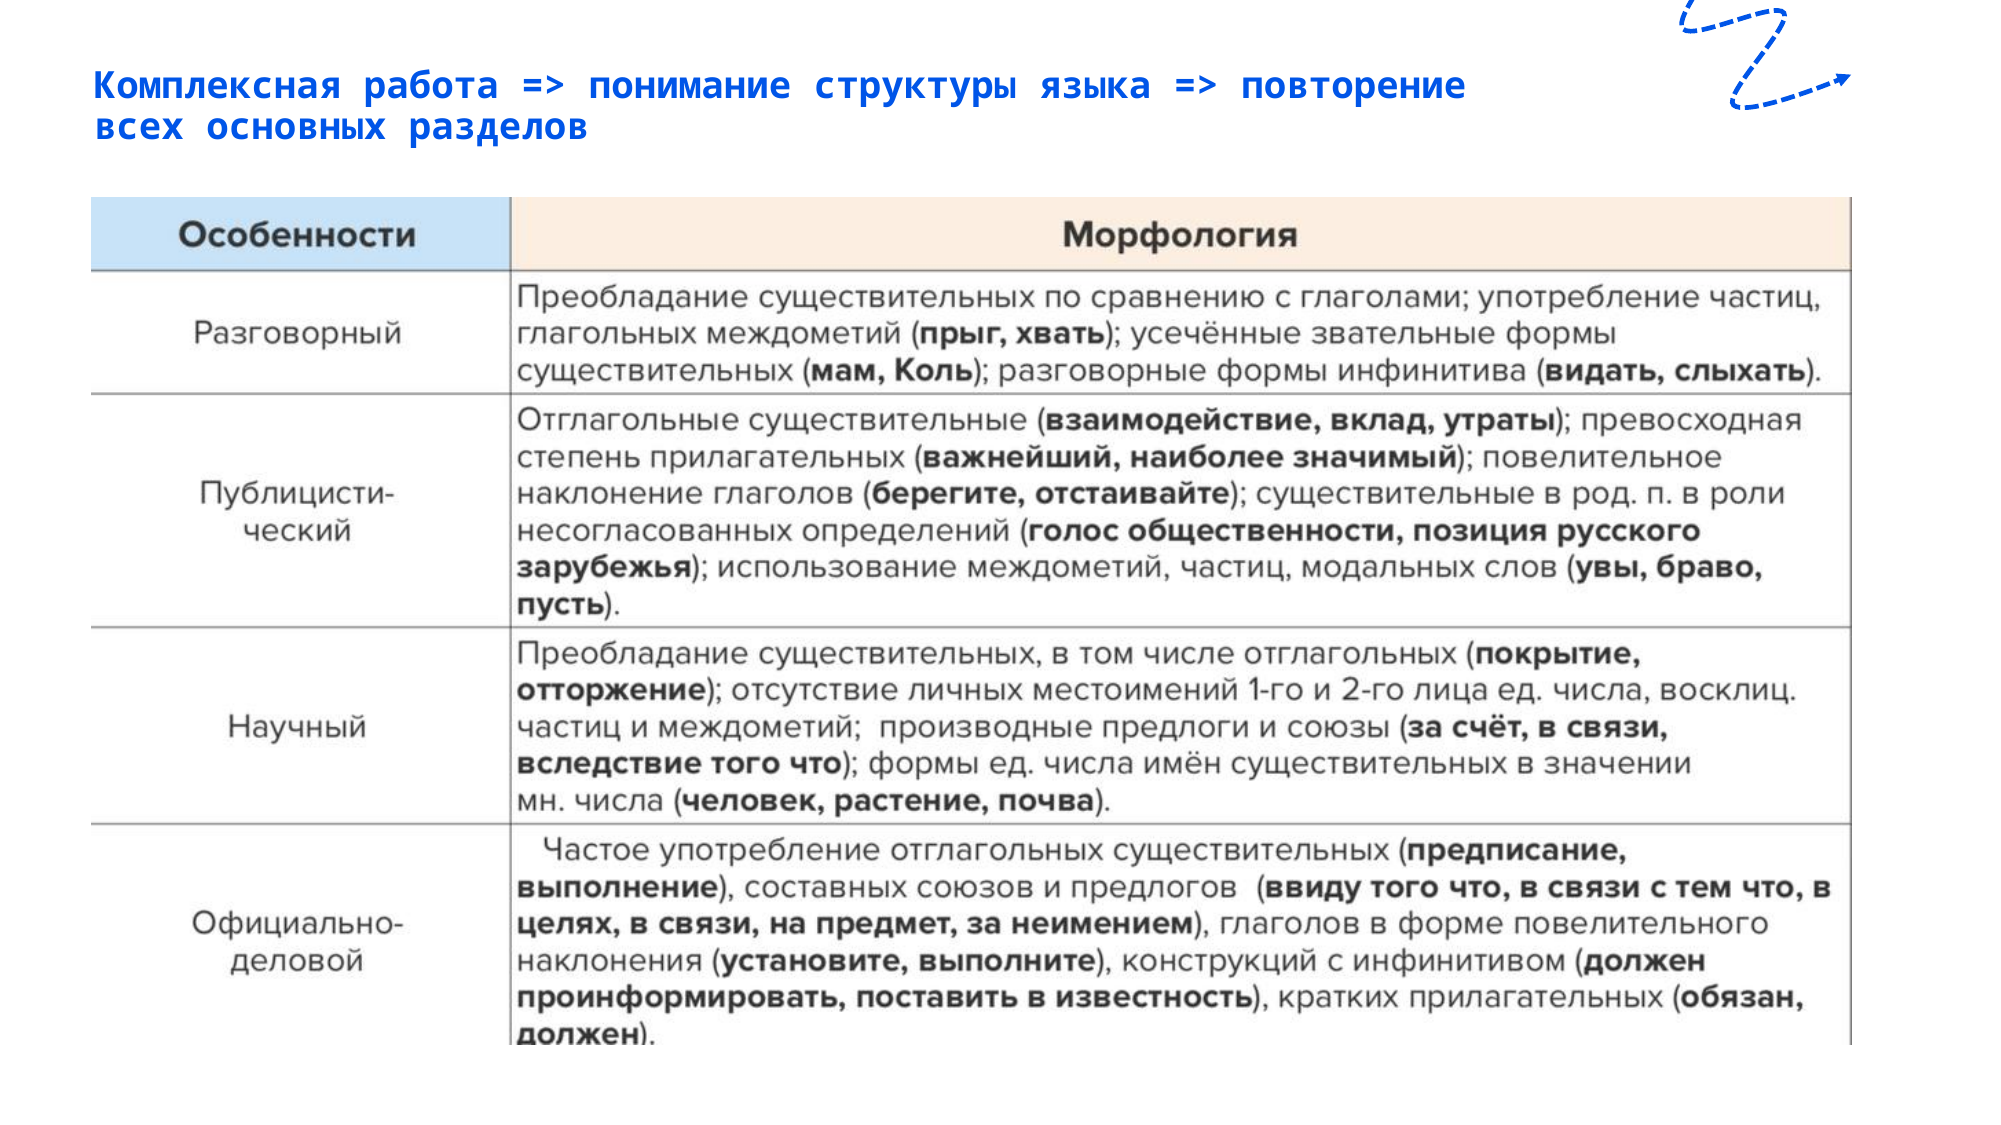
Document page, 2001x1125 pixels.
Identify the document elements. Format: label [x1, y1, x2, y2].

text_box [0, 0, 2000, 160]
picture [90, 197, 1852, 1046]
